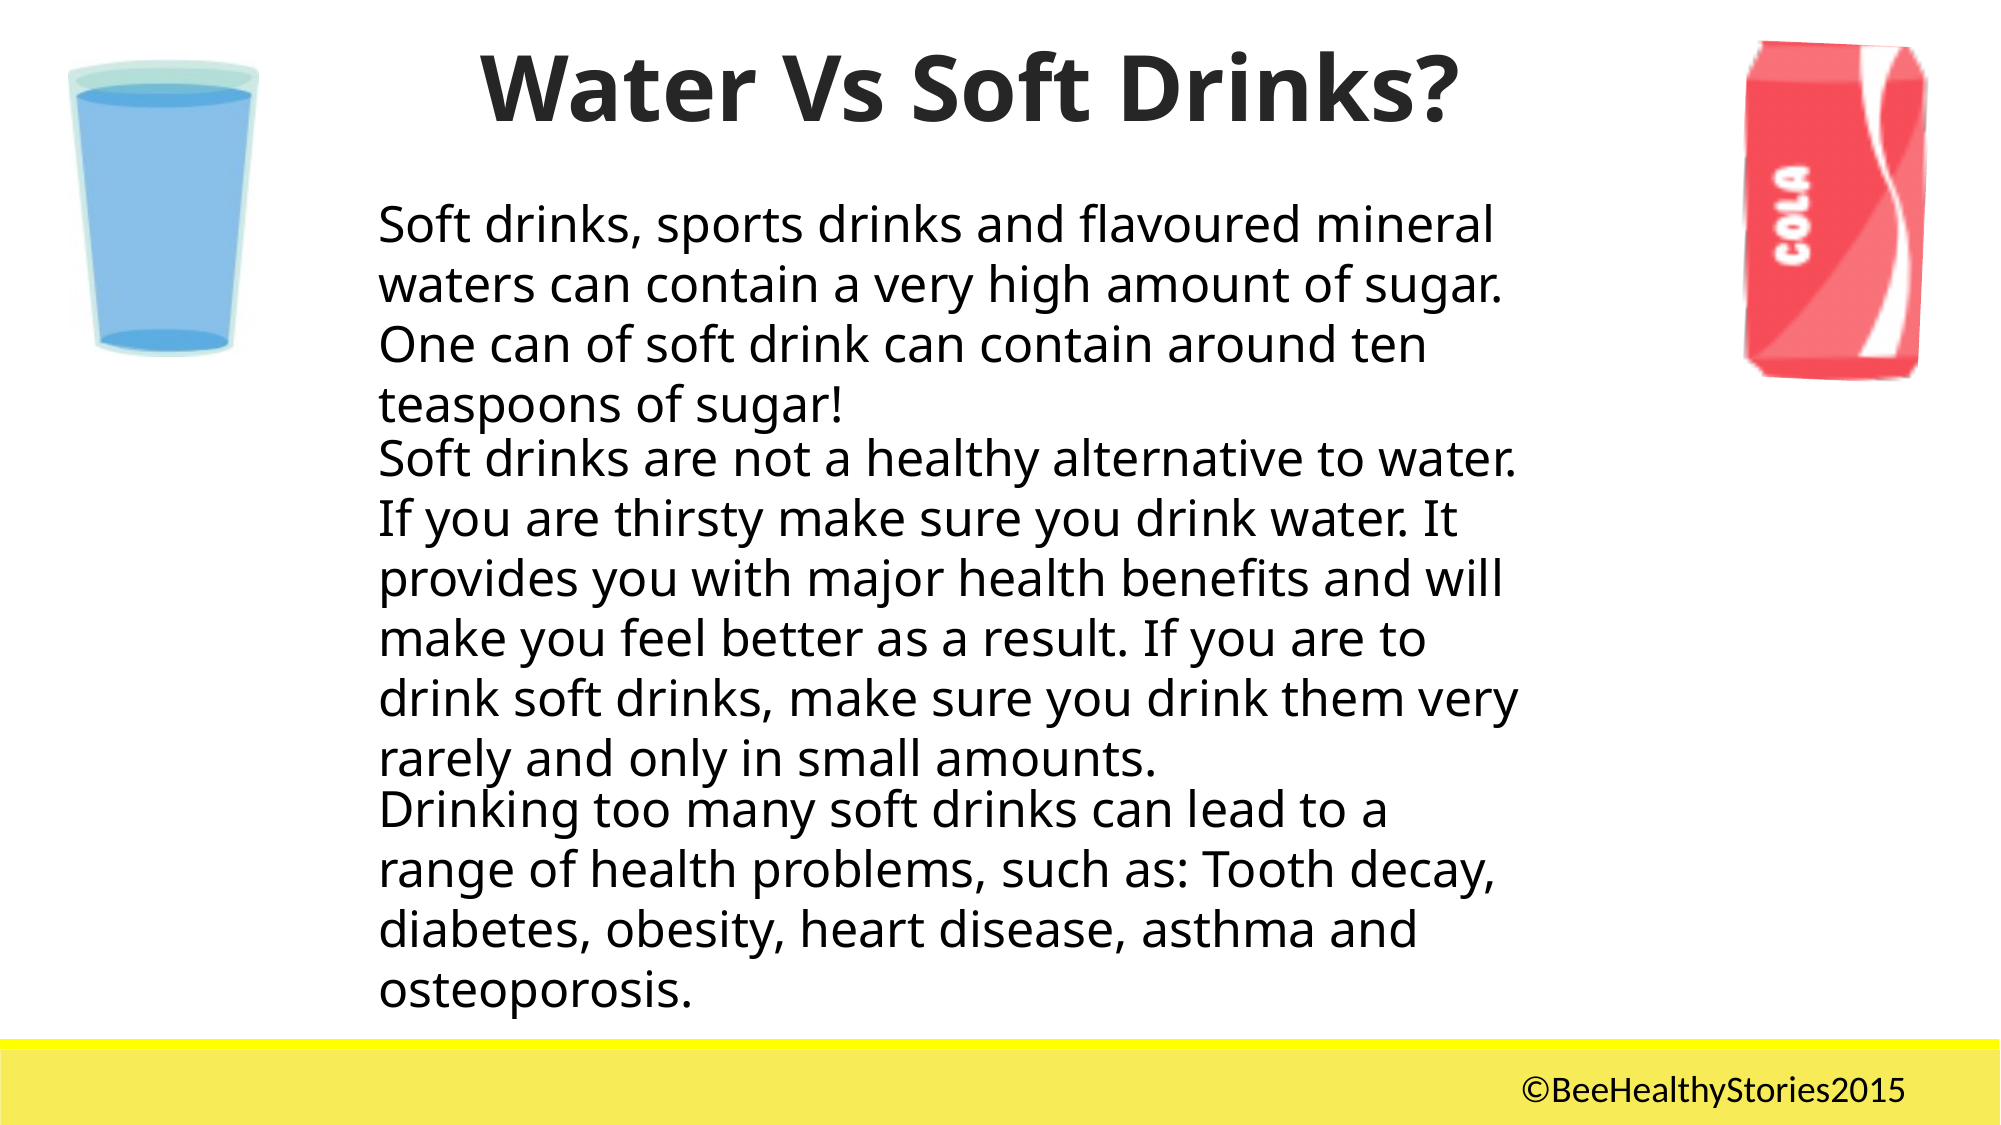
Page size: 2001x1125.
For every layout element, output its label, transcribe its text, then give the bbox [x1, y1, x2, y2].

text_box Soft drinks, sports drinks and flavoured mineral waters can contain a very high amount of sugar. One can of soft drink can contain around ten teaspoons of sugar! [363, 185, 1619, 441]
picture [67, 59, 259, 358]
text_box Water Vs Soft Drinks? [465, 22, 1476, 147]
text_box Drinking too many soft drinks can lead to a range of health problems, such as: Tooth decay, diabetes, obesity, heart disease, asthma and osteoporosis. [363, 769, 1549, 1025]
text_box Soft drinks are not a healthy alternative to water. If you are thirsty make sure you drink water. It provides you with major health benefits and will make you feel better as a result. If you are to drink soft drinks, make sure you drink them very rarely and only in small amounts. [363, 441, 1549, 769]
picture [1663, 118, 2000, 305]
